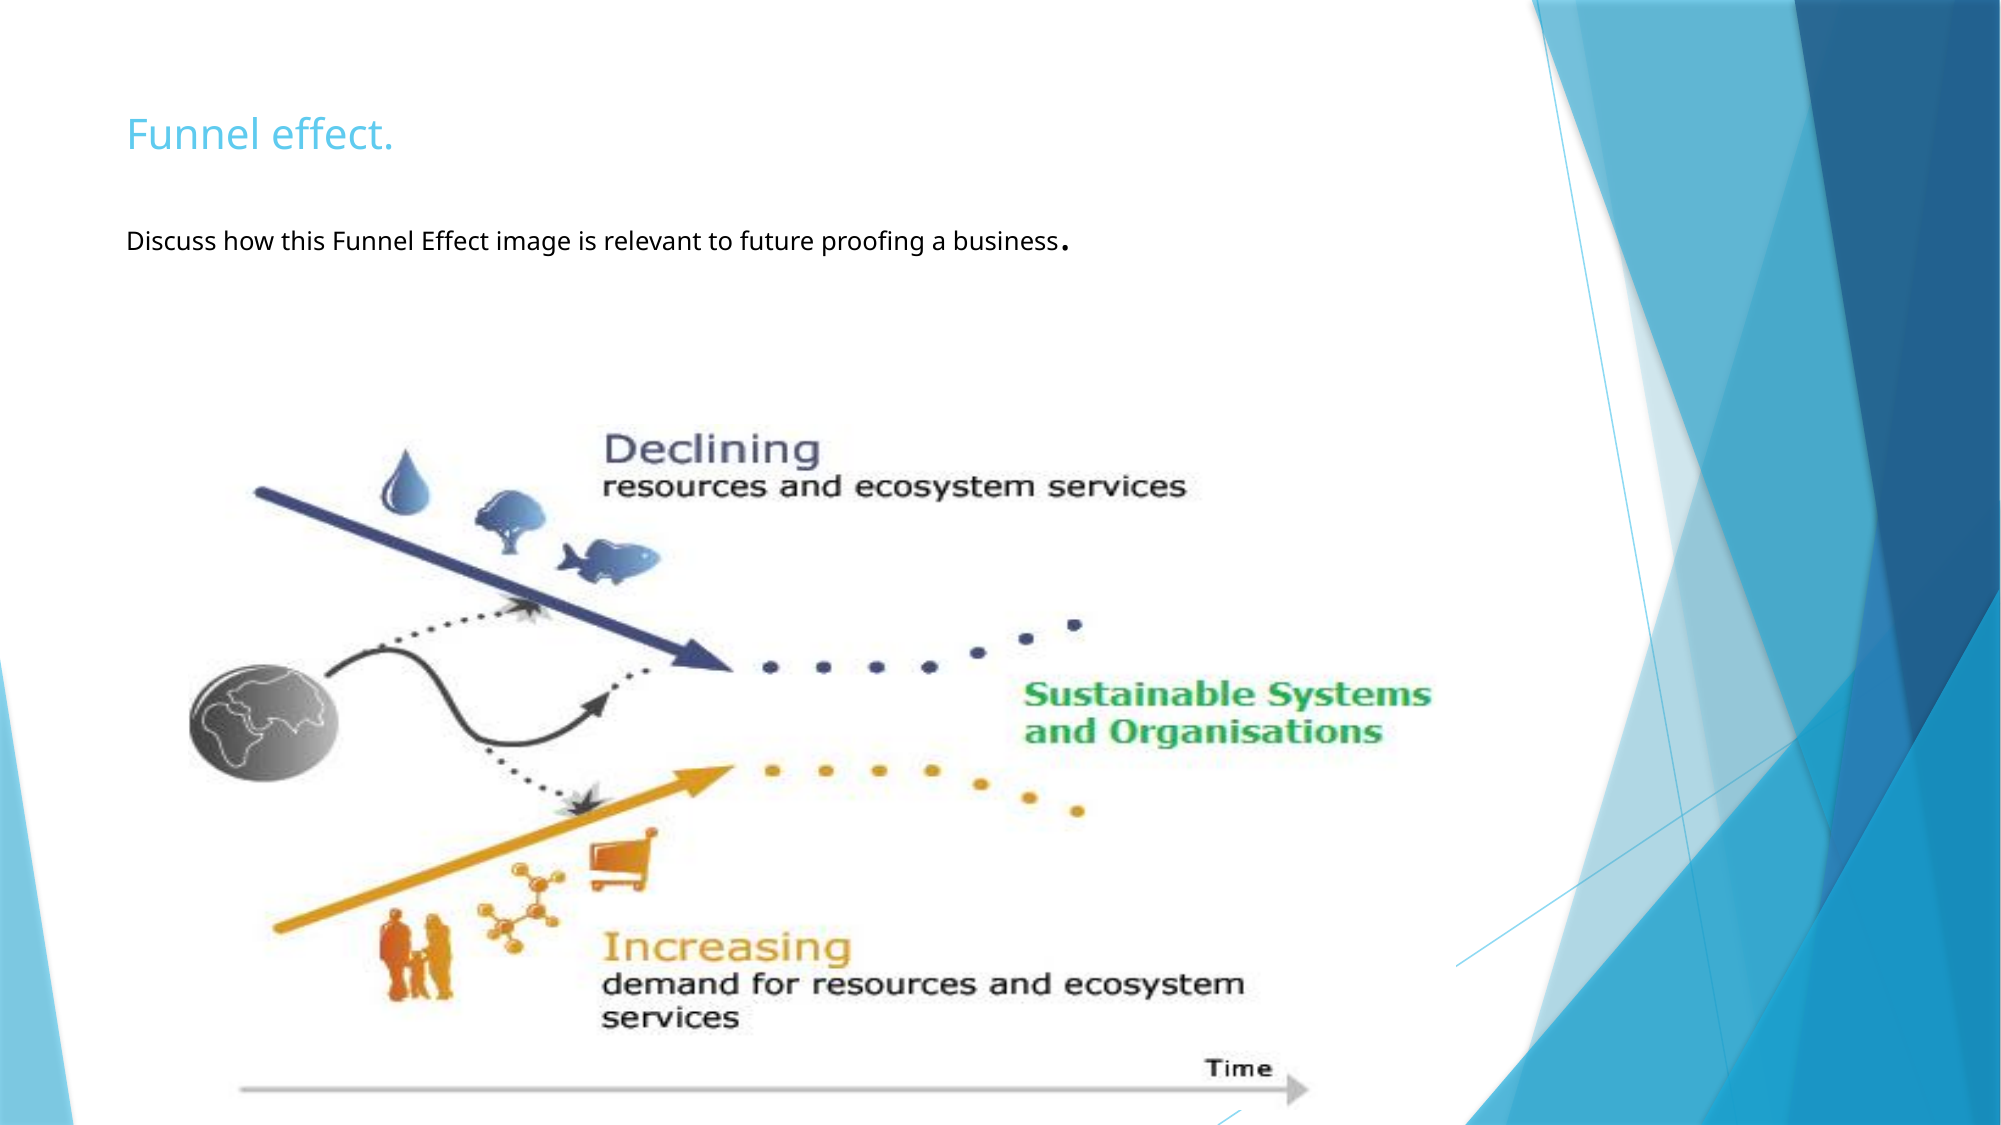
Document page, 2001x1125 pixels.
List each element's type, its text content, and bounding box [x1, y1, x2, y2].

title Funnel effect. Discuss how this Funnel Effect image is relevant to future proofing a business. [111, 99, 1522, 317]
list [187, 424, 1457, 1110]
